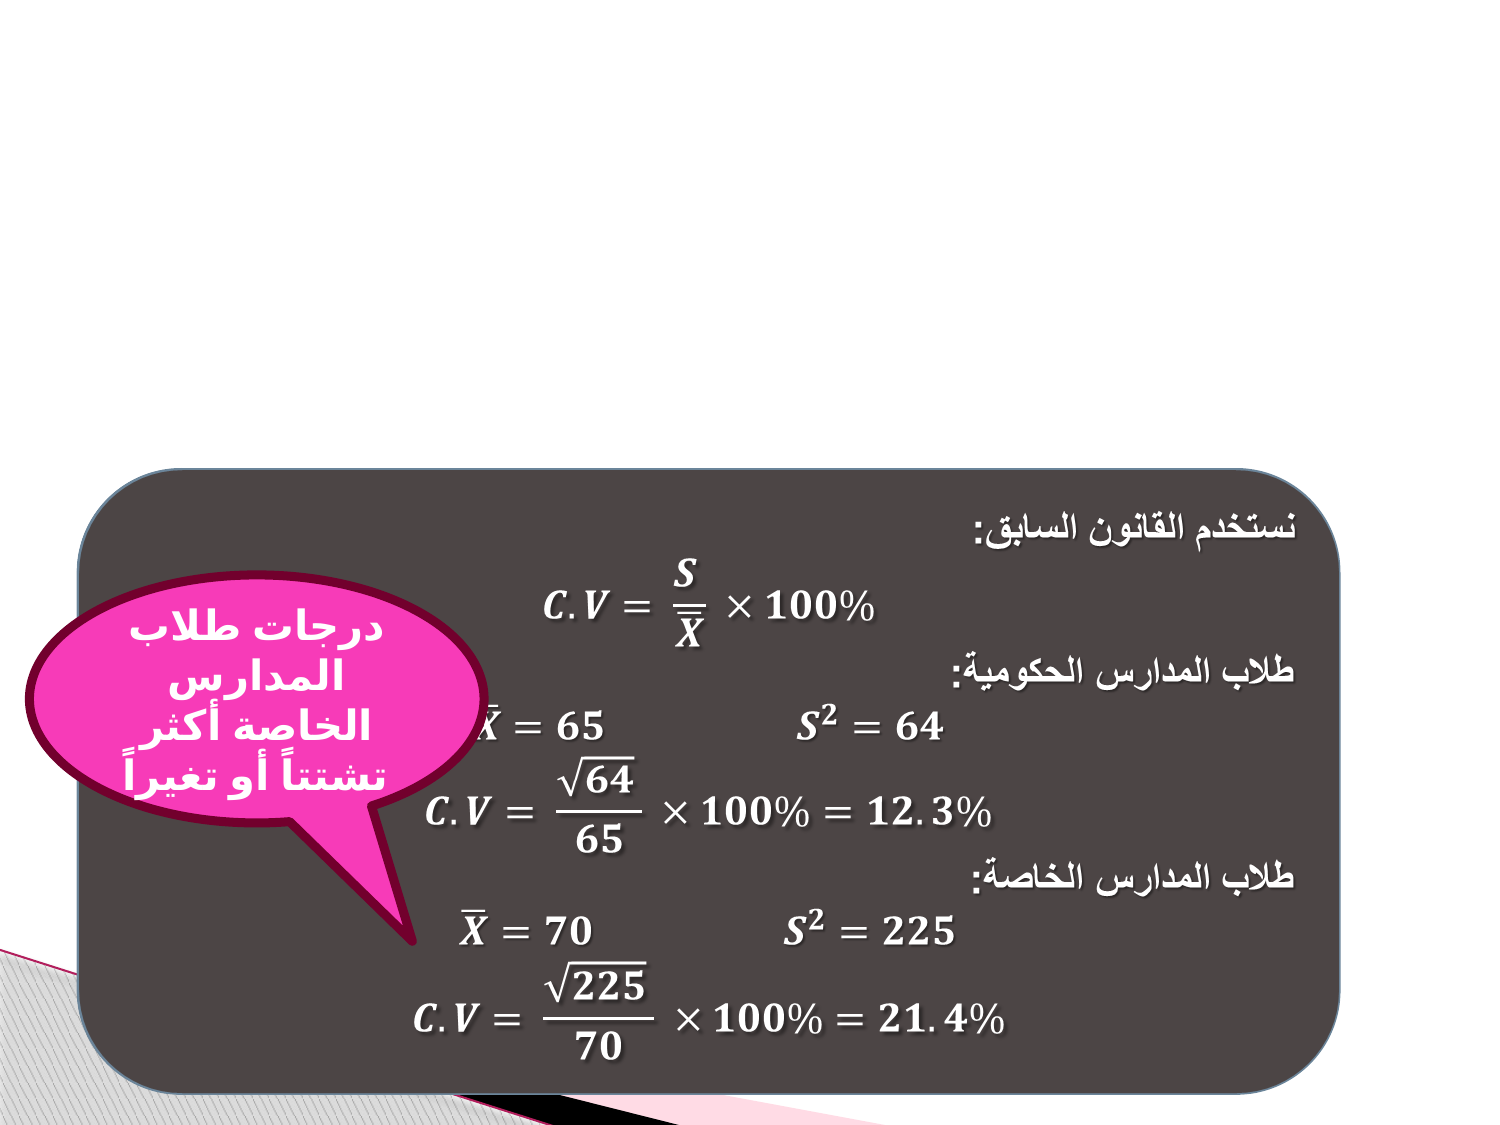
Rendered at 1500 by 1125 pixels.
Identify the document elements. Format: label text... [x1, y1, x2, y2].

text_box درجات طلاب المدارس الخاصة أكثر تشتتاً أو تغيراً [24, 570, 489, 946]
text_box [76, 468, 1341, 1095]
